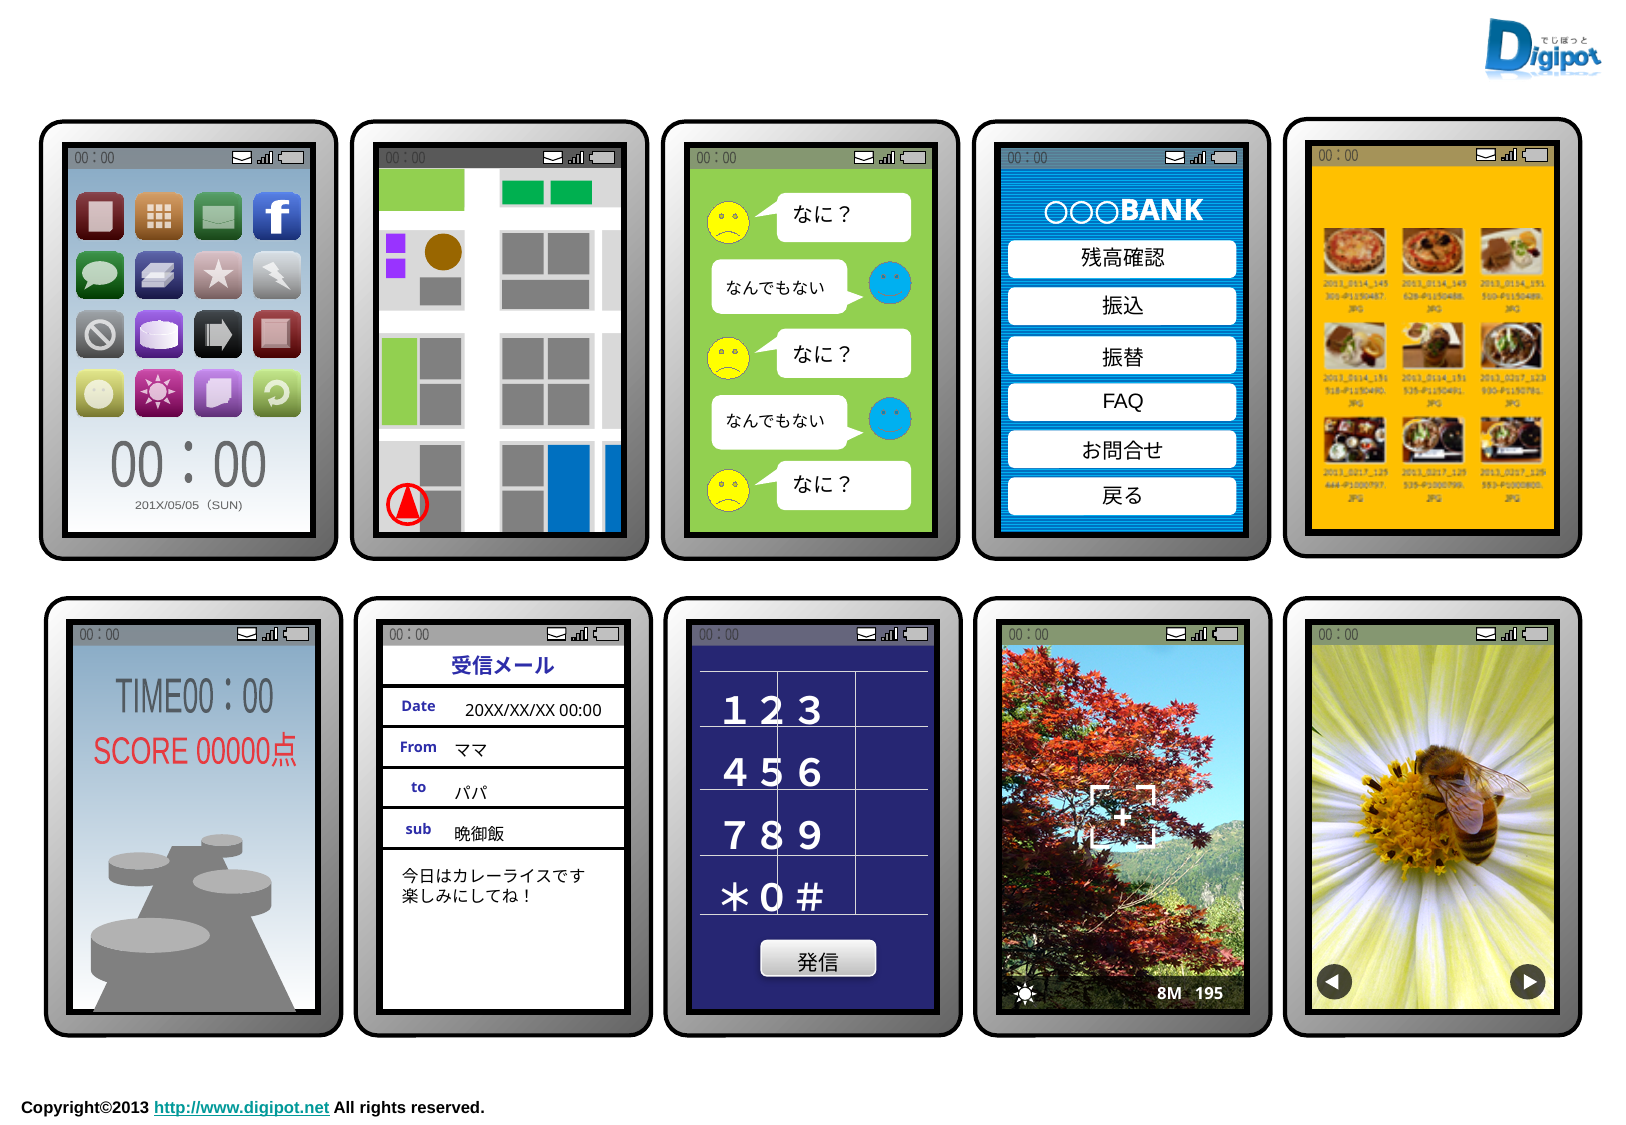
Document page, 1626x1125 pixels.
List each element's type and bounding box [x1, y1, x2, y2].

text_box [351, 121, 648, 559]
picture [1485, 18, 1602, 82]
text_box [40, 121, 337, 559]
text_box [973, 121, 1270, 559]
text_box [1284, 118, 1581, 557]
text_box [1284, 597, 1581, 1036]
text_box [662, 121, 959, 559]
text_box [665, 597, 962, 1036]
text_box [355, 597, 652, 1036]
text_box [974, 597, 1271, 1036]
text_box [45, 597, 342, 1036]
